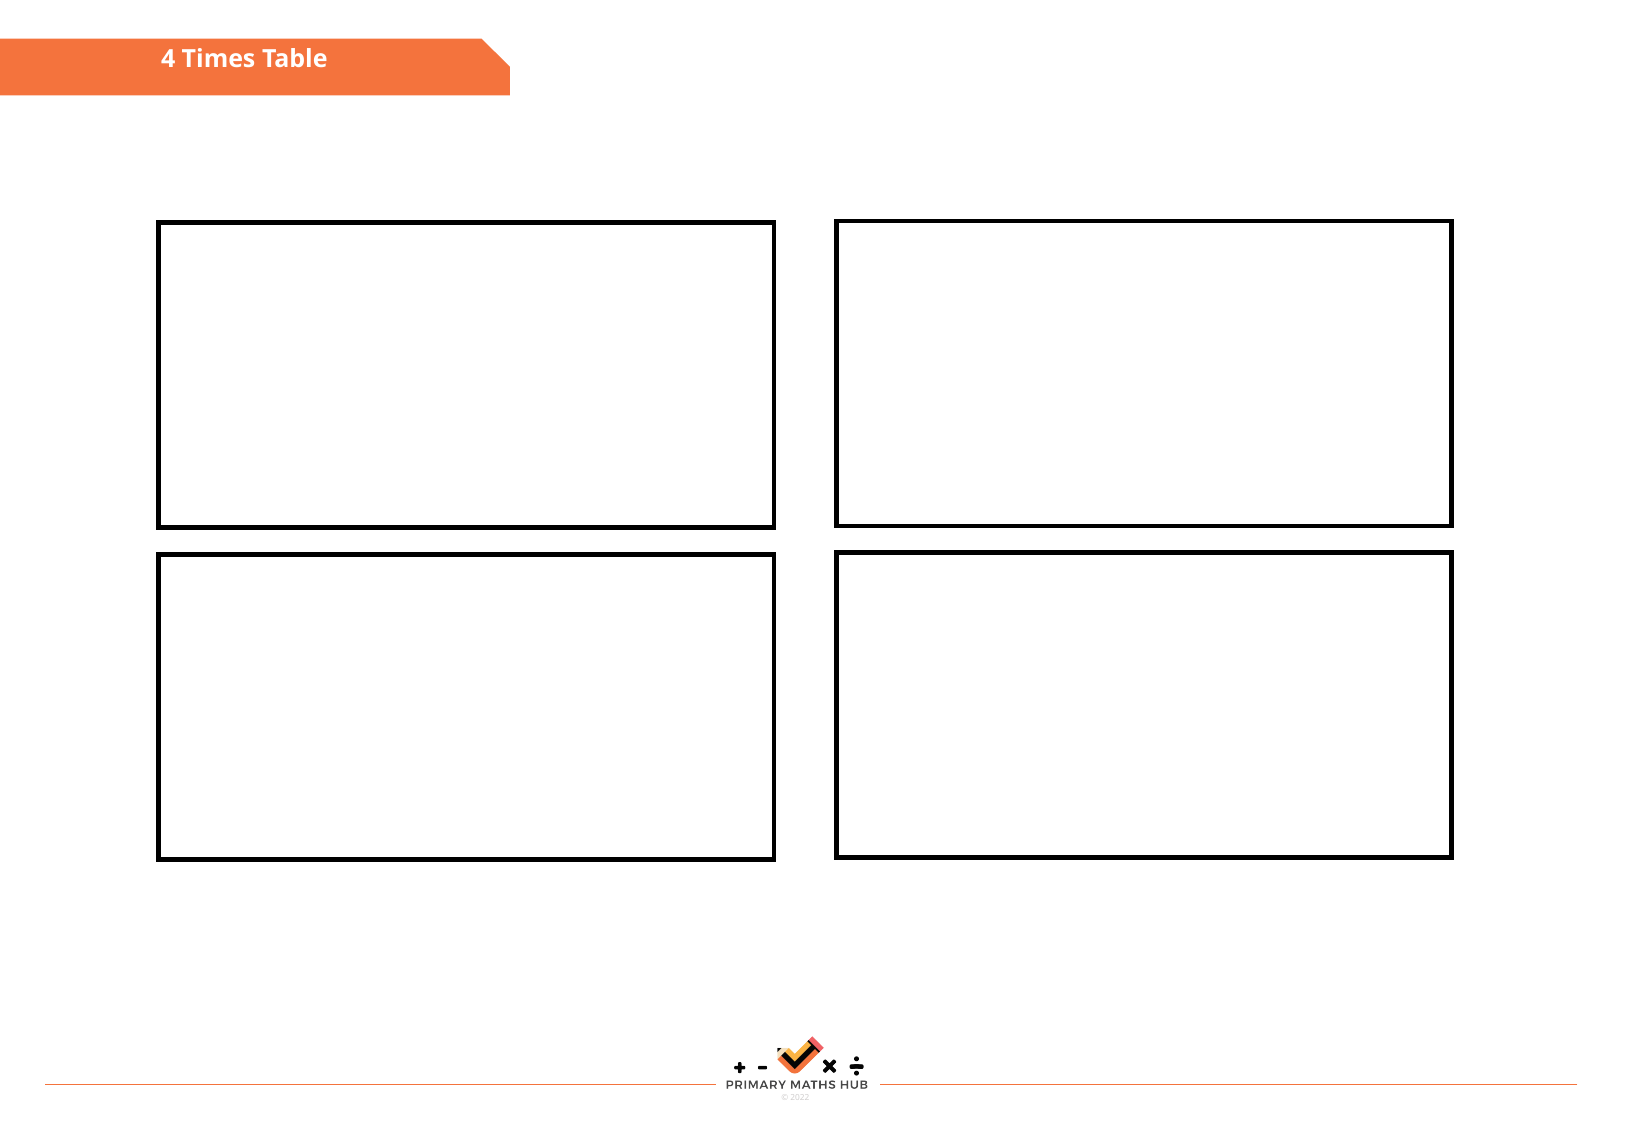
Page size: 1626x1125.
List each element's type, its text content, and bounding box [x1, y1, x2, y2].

text_box [158, 222, 775, 529]
text_box © 2022 [720, 1084, 870, 1110]
picture [722, 1034, 872, 1094]
text_box [835, 220, 1453, 527]
text_box [835, 552, 1453, 859]
text_box 4 Times Table [0, 37, 511, 97]
text_box [158, 553, 775, 860]
